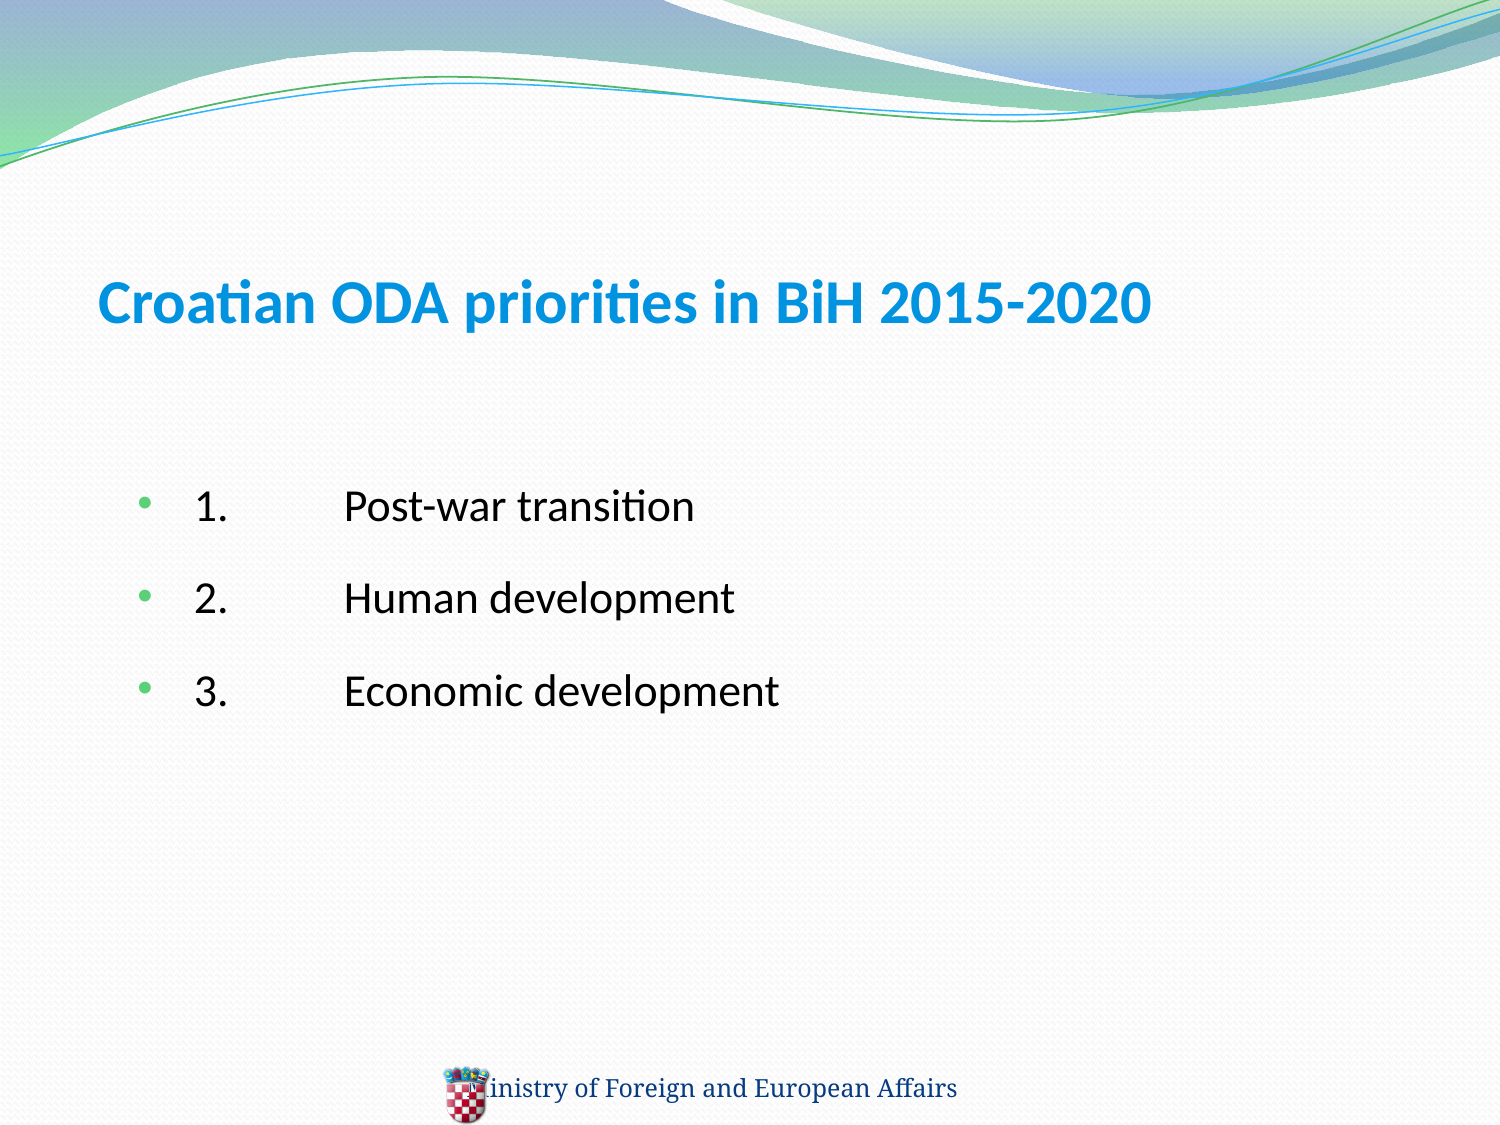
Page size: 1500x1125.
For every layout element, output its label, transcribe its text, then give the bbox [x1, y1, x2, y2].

footer Ministry of Foreign and European Affairs [437, 1042, 988, 1103]
picture [441, 1063, 492, 1125]
title Croatian ODA priorities in BiH 2015-2020 [98, 184, 1500, 336]
list 1. Post-war transition 2. Human development 3. Economic development [100, 468, 1400, 799]
